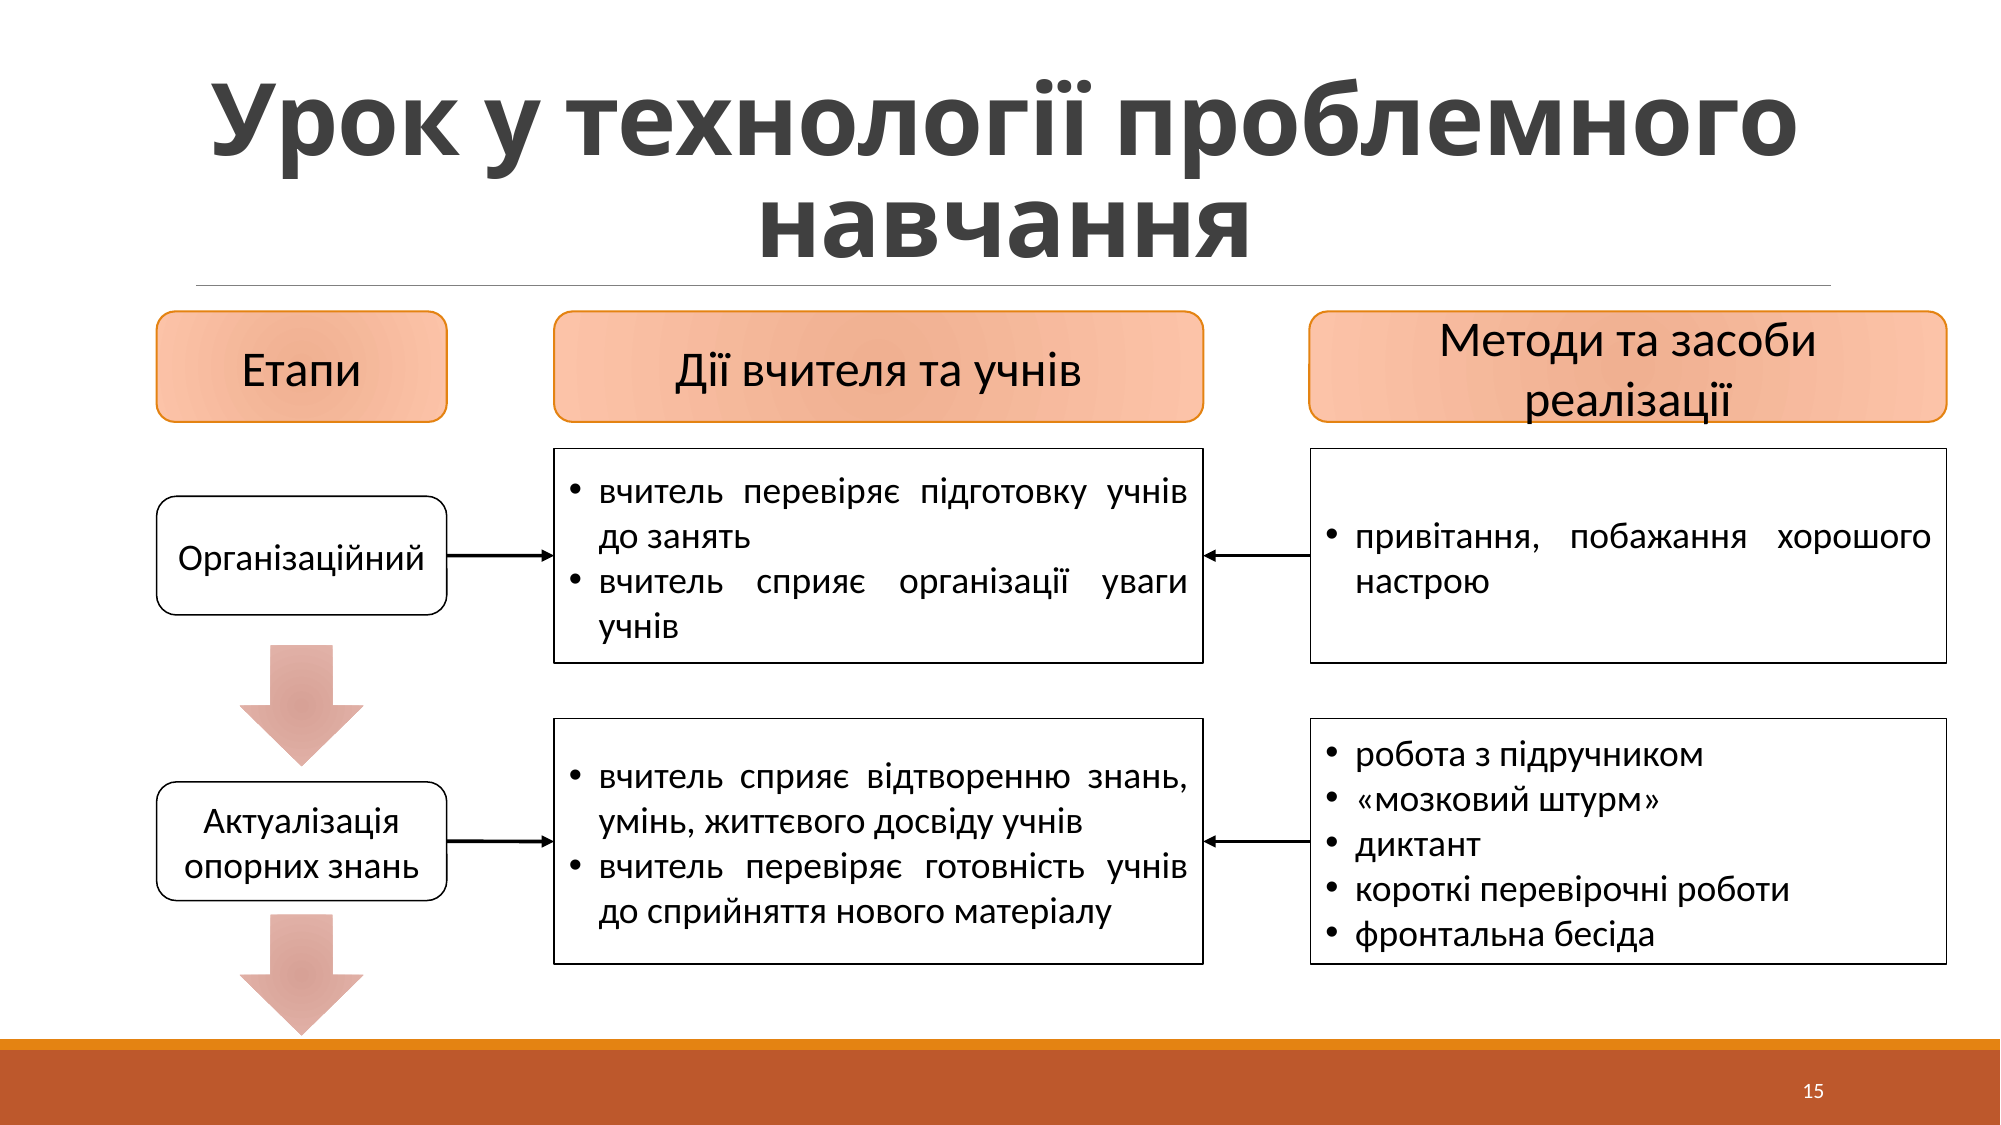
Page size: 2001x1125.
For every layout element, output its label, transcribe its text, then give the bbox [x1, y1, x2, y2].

text_box Етапи [155, 310, 448, 423]
text_box вчитель сприяє відтворенню знань, умінь, життєвого досвіду учнів вчитель перевіряє готовність учнів до сприйняття нового матеріалу [554, 718, 1204, 965]
text_box привітання, побажання хорошого настрою [1310, 448, 1947, 663]
text_box Організаційний [156, 496, 447, 615]
text_box робота з підручником «мозковий штурм» диктант короткі перевірочні роботи фронтальна бесіда [1310, 718, 1947, 965]
text_box вчитель перевіряє підготовку учнів до занять вчитель сприяє організації уваги учнів [554, 448, 1204, 663]
text_box Актуалізація опорних знань [156, 781, 447, 901]
slide_number 15 [1624, 1059, 1840, 1120]
text_box [238, 644, 365, 767]
text_box Методи та засоби реалізації [1308, 310, 1948, 423]
text_box Дії вчителя та учнів [553, 310, 1205, 423]
title Урок у технології проблемного навчання [180, 47, 1830, 285]
text_box [238, 913, 365, 1037]
